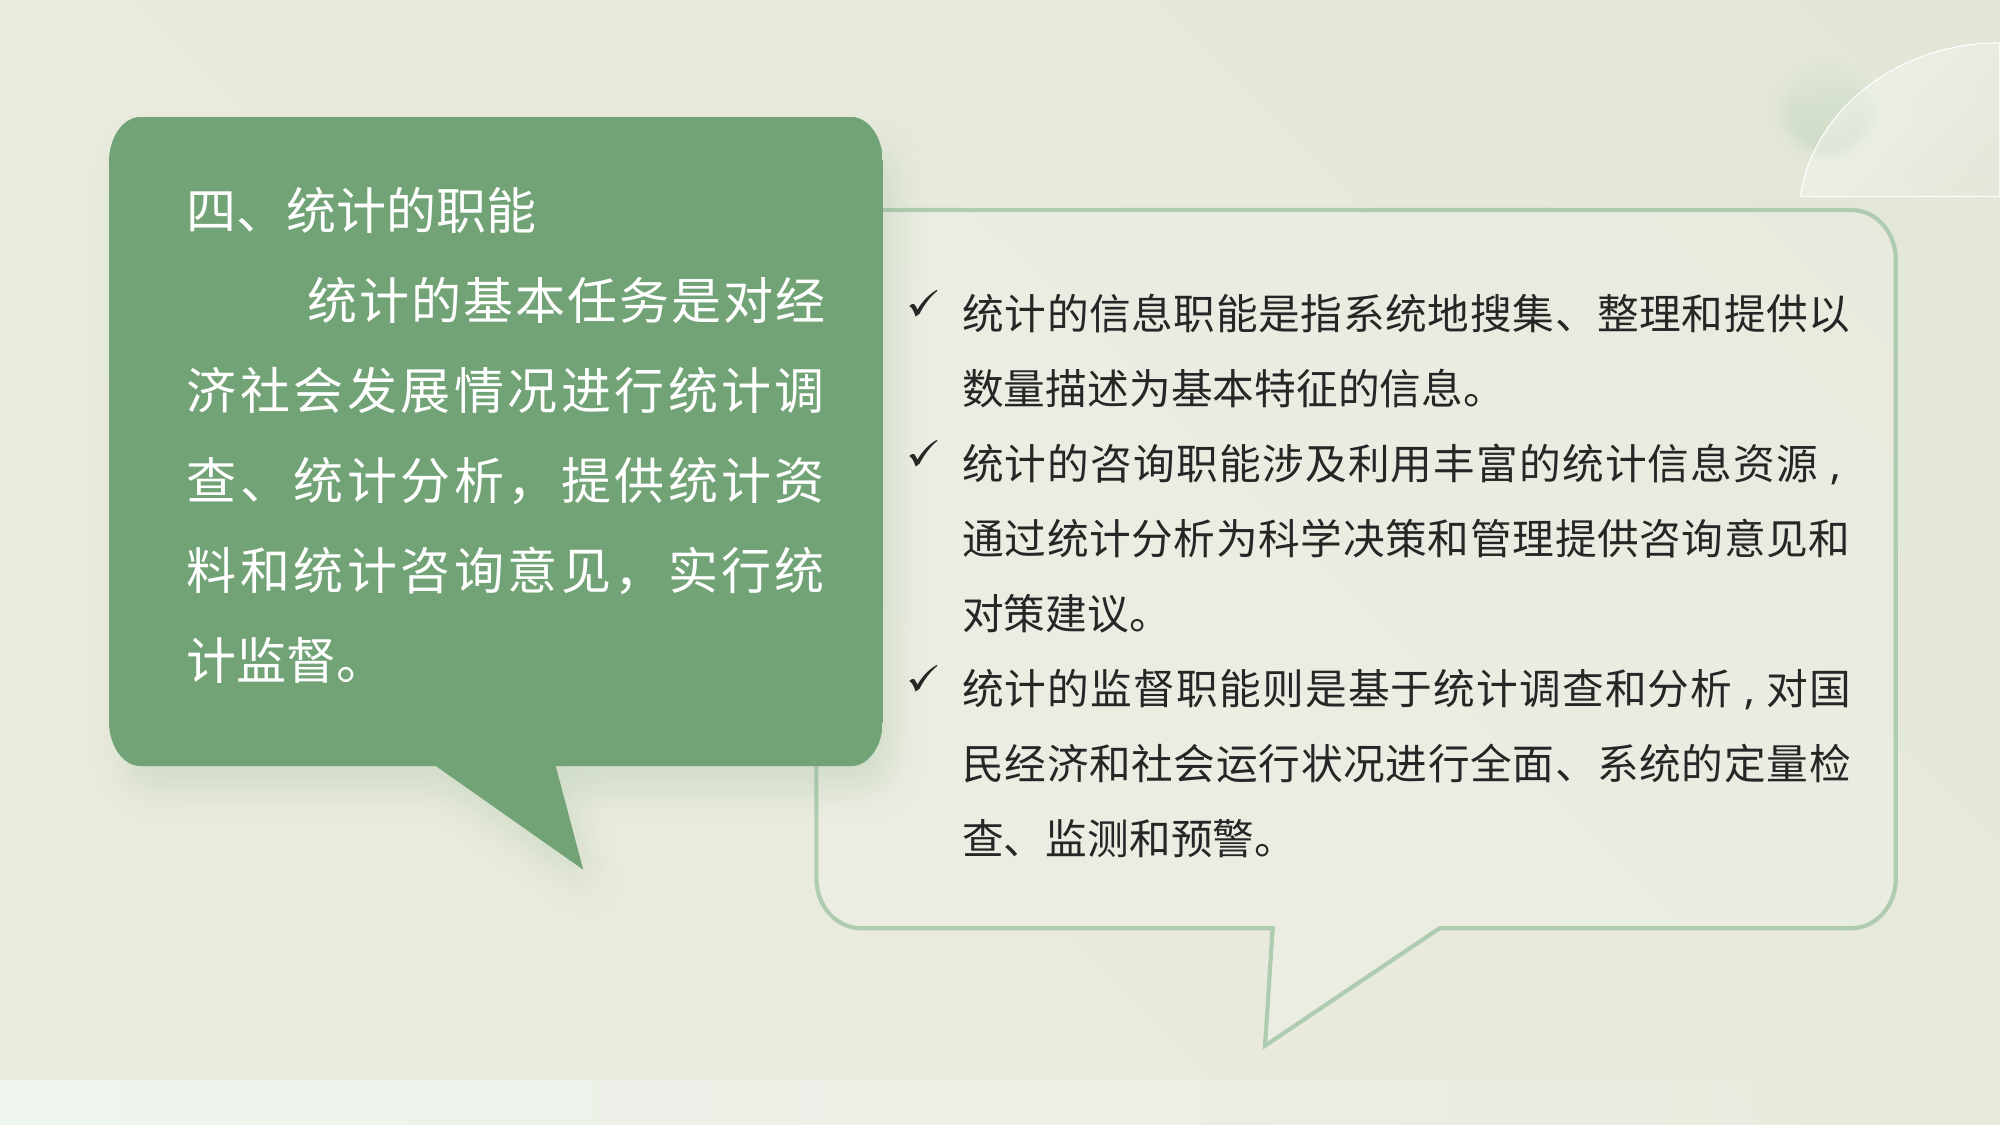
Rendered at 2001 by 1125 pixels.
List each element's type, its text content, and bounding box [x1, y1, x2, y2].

text_box 统计的信息职能是指系统地搜集、整理和提供以数量描述为基本特征的信息。 统计的咨询职能涉及利用丰富的统计信息资源,通过统计分析为科学决策和管理提供咨询意见和对策建议。 统计的监督职能则是基于统计调查和分析,对国民经济和社会运行状况进行全面、系统的定量检查、监测和预警。 [906, 287, 1851, 837]
text_box 四、统计的职能 统计的基本任务是对经济社会发展情况进行统计调查、统计分析，提供统计资料和统计咨询意见，实行统计监督。 [186, 178, 826, 661]
text_box [107, 115, 884, 873]
text_box [815, 208, 1897, 1048]
